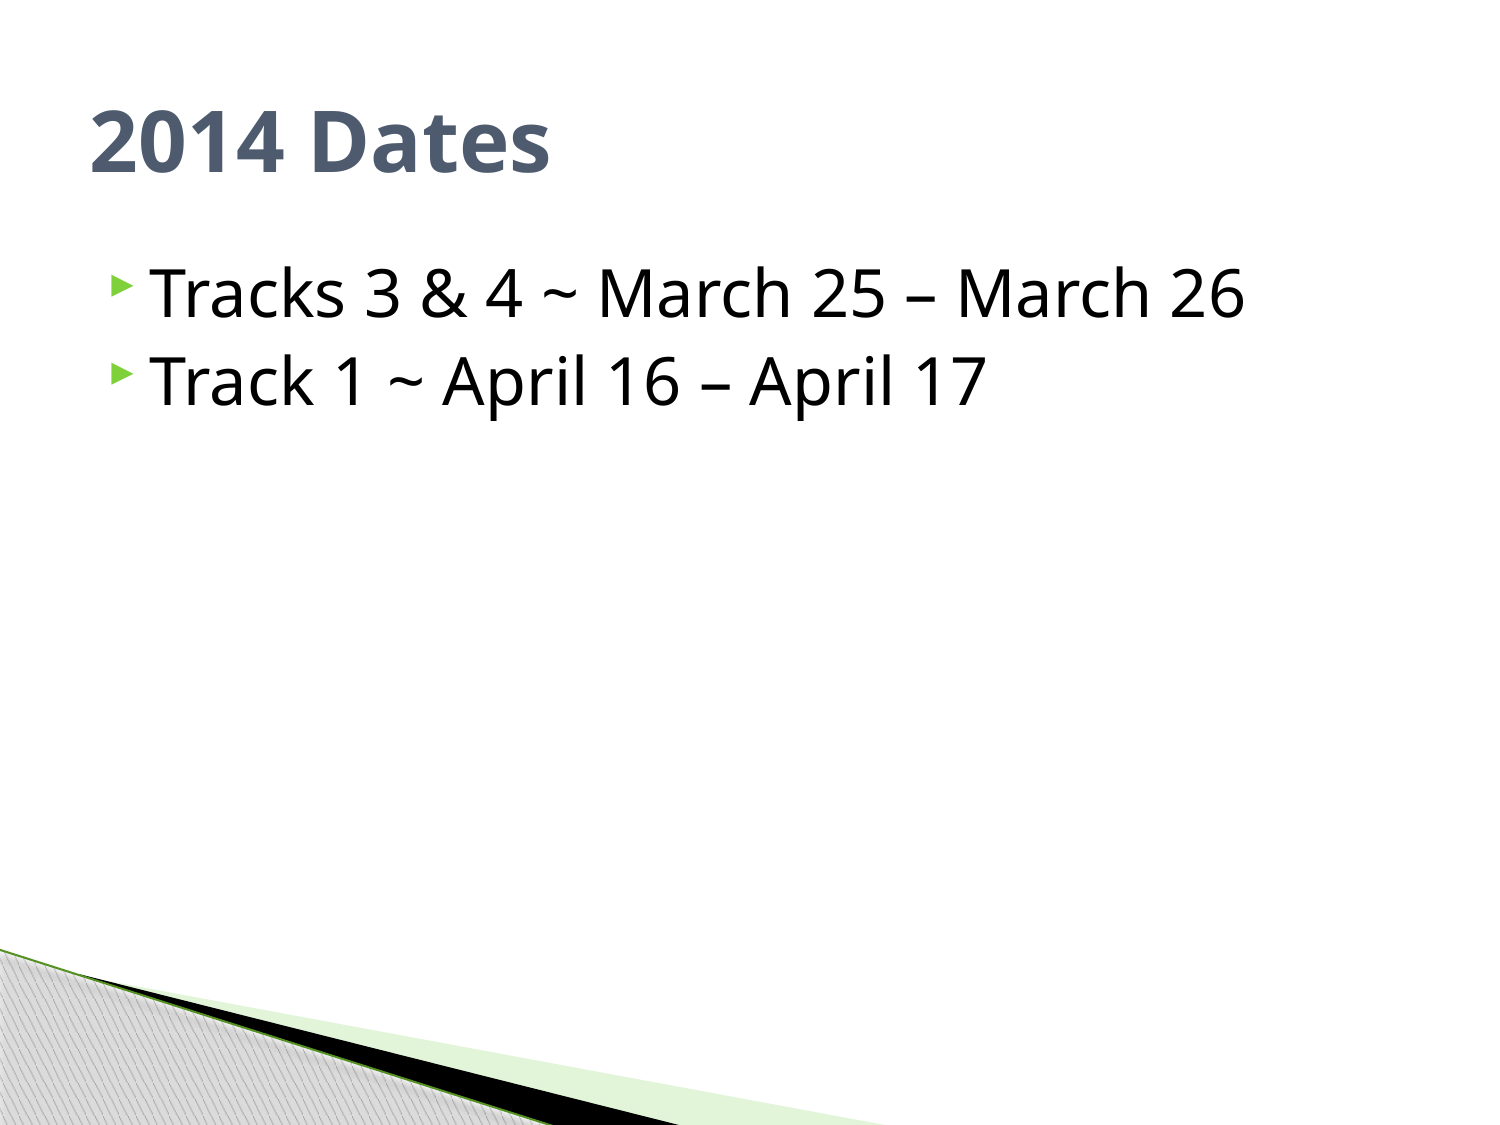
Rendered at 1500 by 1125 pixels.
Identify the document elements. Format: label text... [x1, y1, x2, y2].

list Tracks 3 & 4 ~ March 25 – March 26 Track 1 ~ April 16 – April 17 [75, 243, 1425, 986]
title 2014 Dates [75, 45, 1425, 233]
